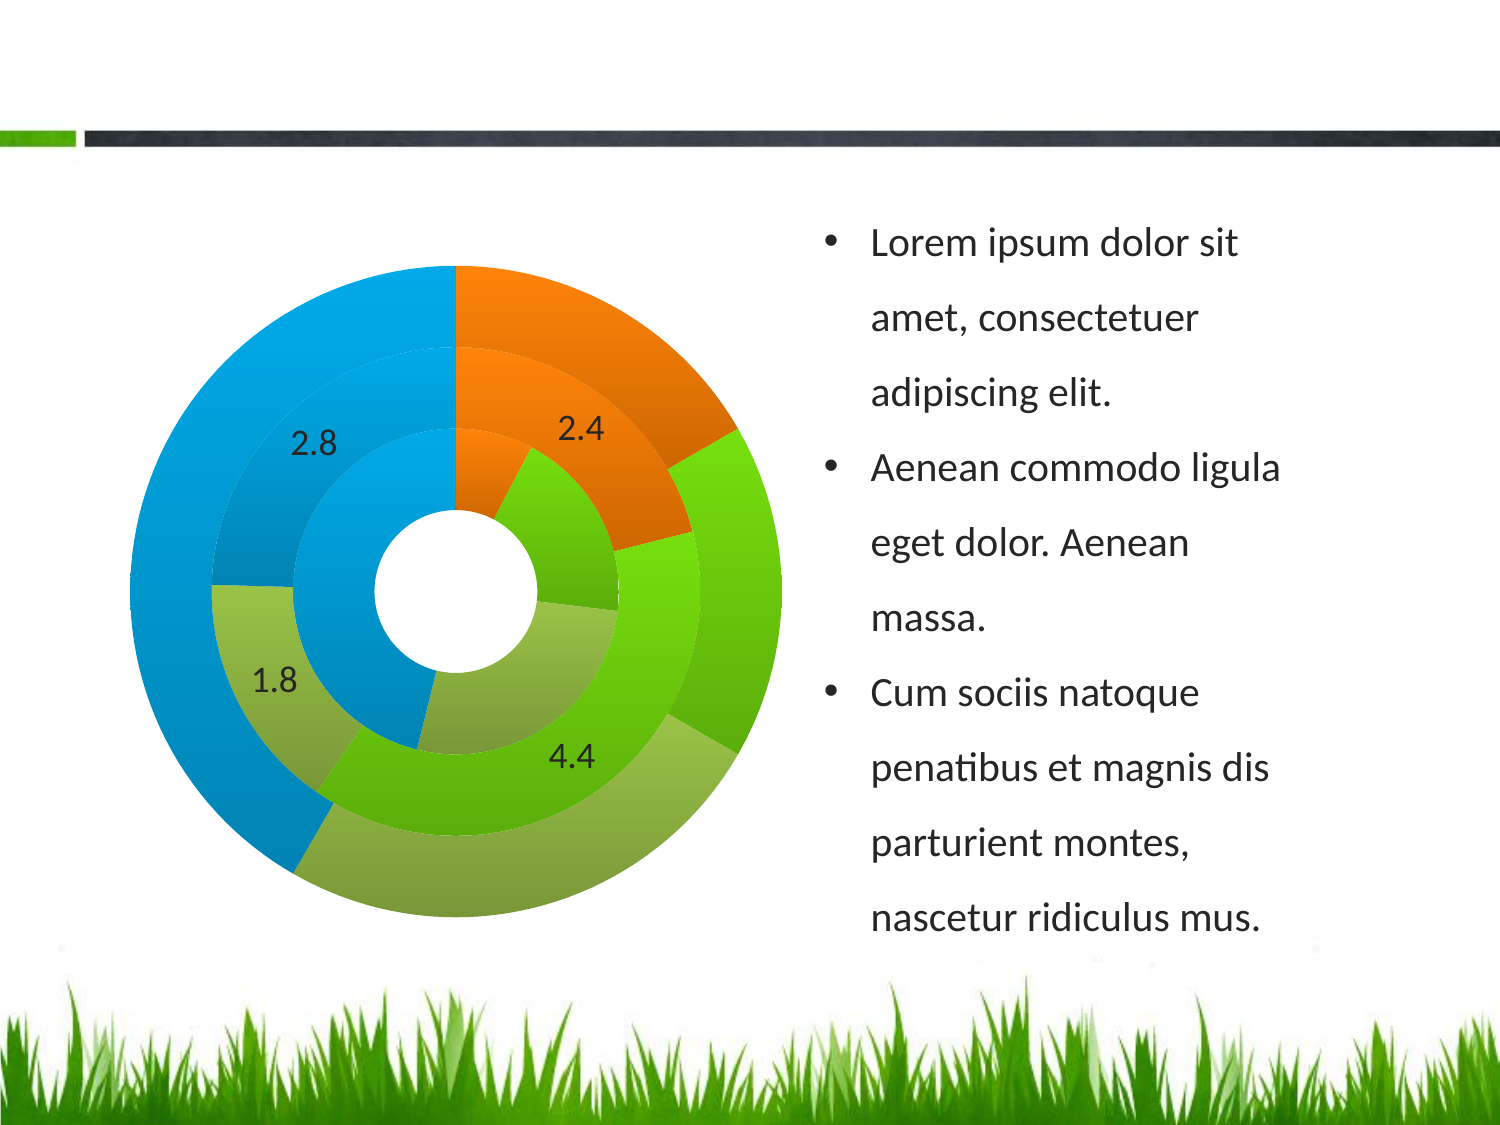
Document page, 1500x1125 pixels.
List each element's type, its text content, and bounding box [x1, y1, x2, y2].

text_box Lorem ipsum dolor sit amet, consectetuer adipiscing elit. Aenean commodo ligula eget dolor. Aenean massa. Cum sociis natoque penatibus et magnis dis parturient montes, nascetur ridiculus mus. [809, 182, 1329, 948]
chart [90, 251, 822, 932]
picture [0, 0, 1500, 1125]
